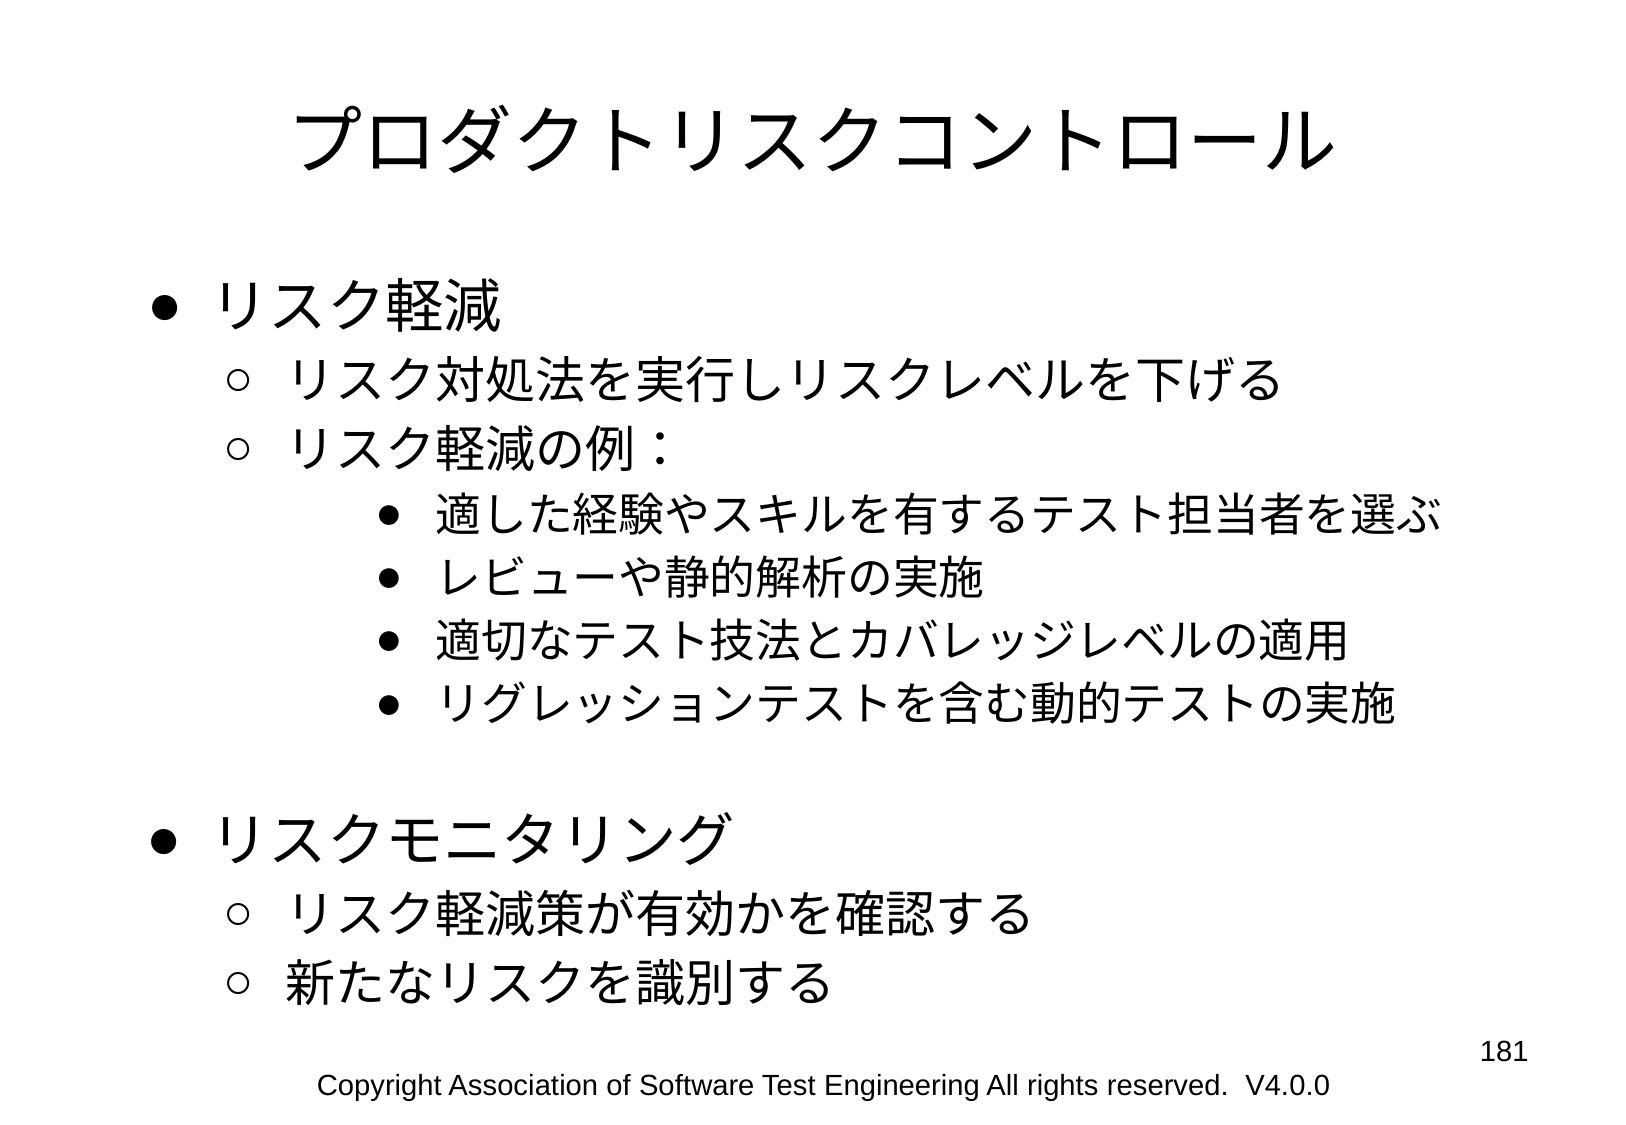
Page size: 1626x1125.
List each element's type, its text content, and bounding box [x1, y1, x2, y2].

text_box リスク軽減 リスク対処法を実行しリスクレベルを下げる リスク軽減の例： 適した経験やスキルを有するテスト担当者を選ぶ レビューや静的解析の実施 適切なテスト技法とカバレッジレベルの適用 リグレッションテストを含む動的テストの実施 リスクモニタリング リスク軽減策が有効かを確認する 新たなリスクを識別する [120, 243, 1528, 1027]
footer Copyright Association of Software Test Engineering All rights reserved. V4.0.0 [233, 1058, 1415, 1103]
title プロダクトリスクコントロール [81, 45, 1544, 233]
slide_number ‹#› [1164, 1024, 1544, 1103]
